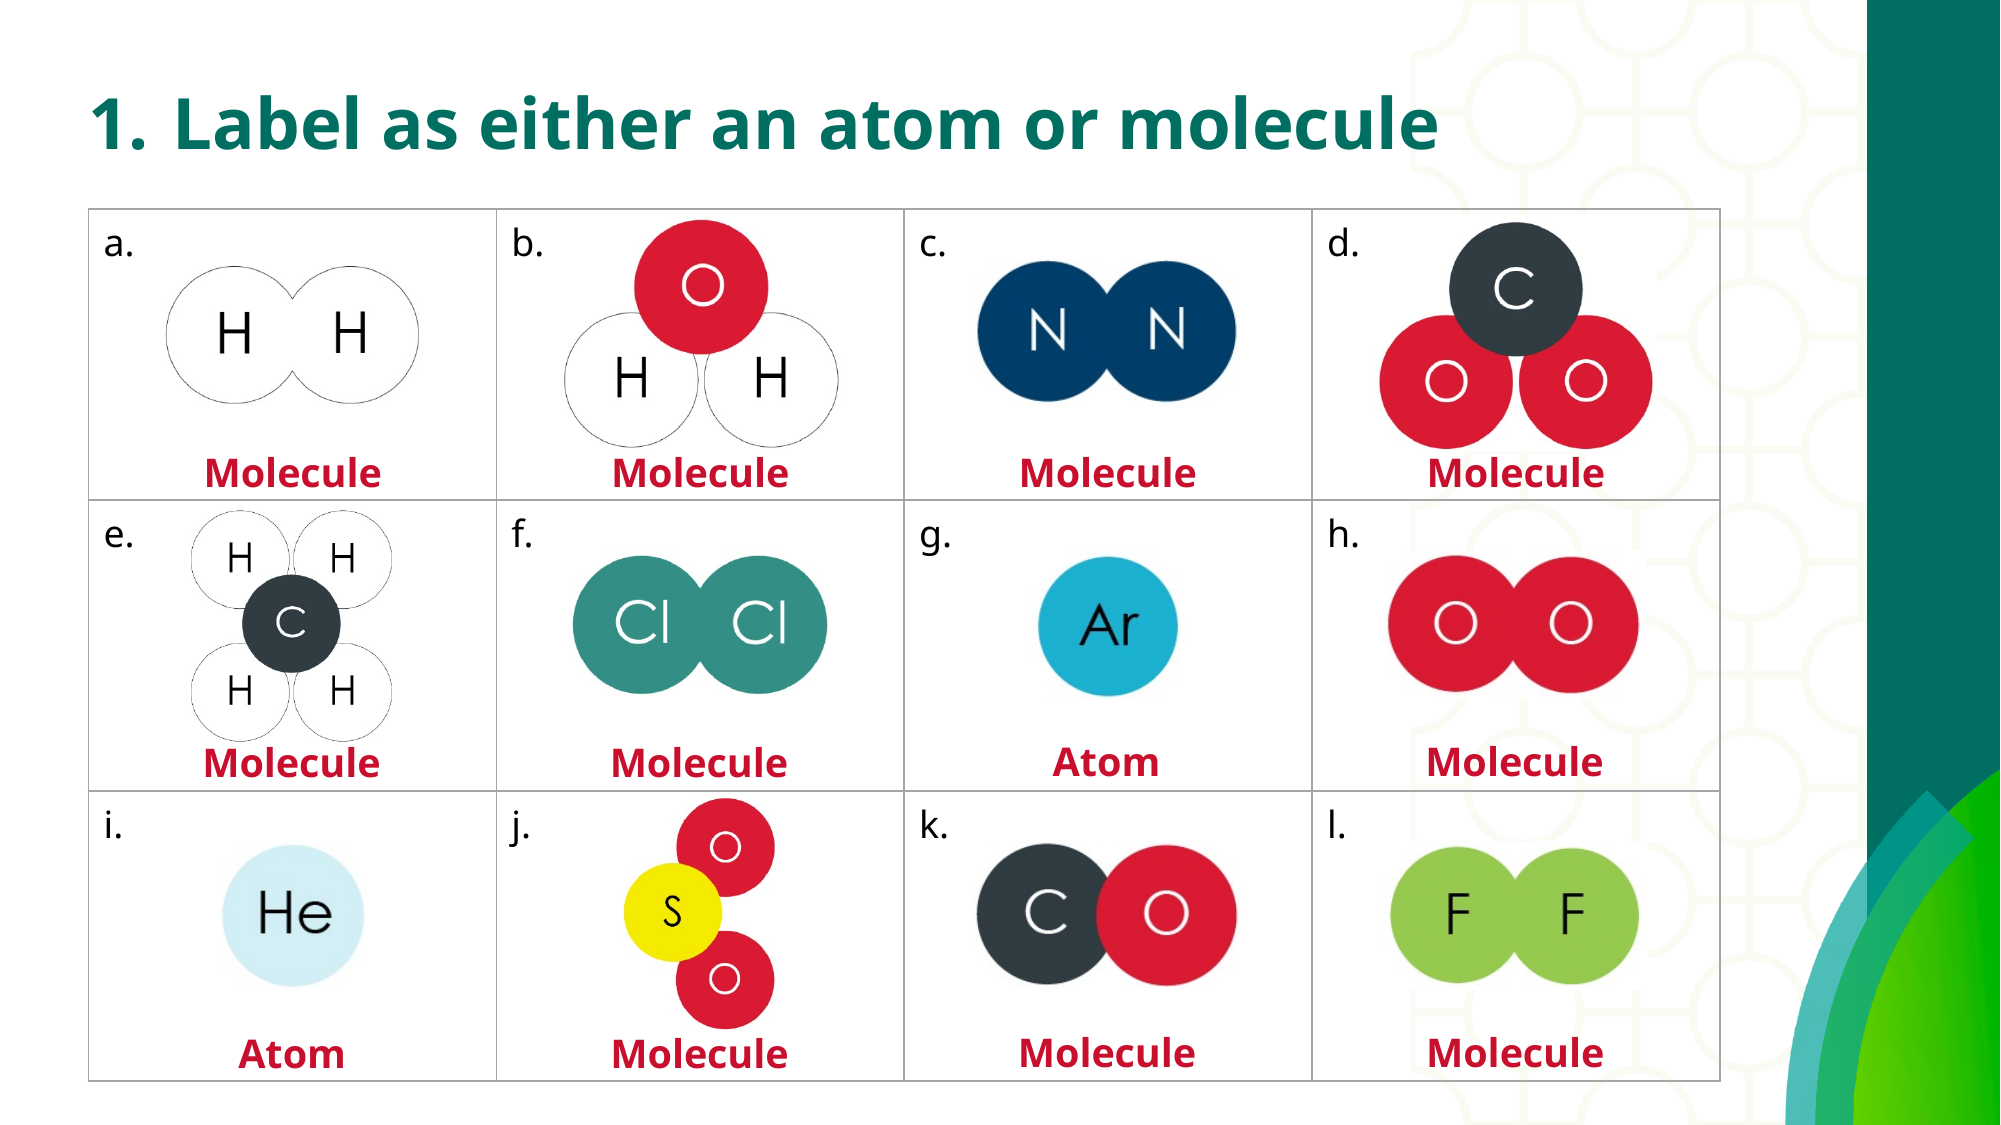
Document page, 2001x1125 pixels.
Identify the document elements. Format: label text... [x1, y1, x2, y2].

text_box Atom [104, 1034, 480, 1076]
text_box Atom [919, 742, 1295, 784]
picture [1411, 0, 2001, 1125]
table_cell l. [1313, 792, 1719, 1080]
text_box Molecule [1328, 453, 1704, 494]
picture [185, 507, 398, 744]
table_header d. [1313, 210, 1719, 499]
table_cell i. [89, 792, 496, 1080]
text_box Molecule [512, 453, 888, 495]
text_box Molecule [105, 453, 481, 495]
table_header b. [497, 210, 903, 499]
title Label as either an atom or molecule [88, 88, 1654, 161]
text_box Molecule [511, 743, 887, 785]
table_header c. [905, 210, 1311, 499]
table_cell f. [497, 501, 903, 790]
text_box Molecule [104, 743, 480, 785]
table_cell e. [89, 501, 496, 790]
text_box Molecule [920, 453, 1296, 494]
text_box Molecule [1327, 742, 1703, 784]
picture [557, 215, 843, 452]
text_box Molecule [512, 1034, 888, 1076]
table_header a. [89, 210, 496, 499]
table_cell g. [905, 501, 1311, 790]
picture [1374, 215, 1657, 452]
picture [570, 551, 828, 700]
text_box Molecule [919, 1033, 1295, 1075]
picture [218, 840, 367, 989]
picture [973, 259, 1240, 408]
table_cell j. [497, 792, 903, 1080]
table_cell h. [1313, 501, 1719, 790]
picture [160, 259, 423, 408]
text_box Molecule [1327, 1033, 1703, 1075]
picture [617, 794, 781, 1031]
picture [1385, 550, 1645, 699]
table_cell k. [905, 792, 1311, 1080]
picture [1381, 841, 1648, 990]
picture [1030, 551, 1186, 700]
picture [971, 840, 1242, 988]
